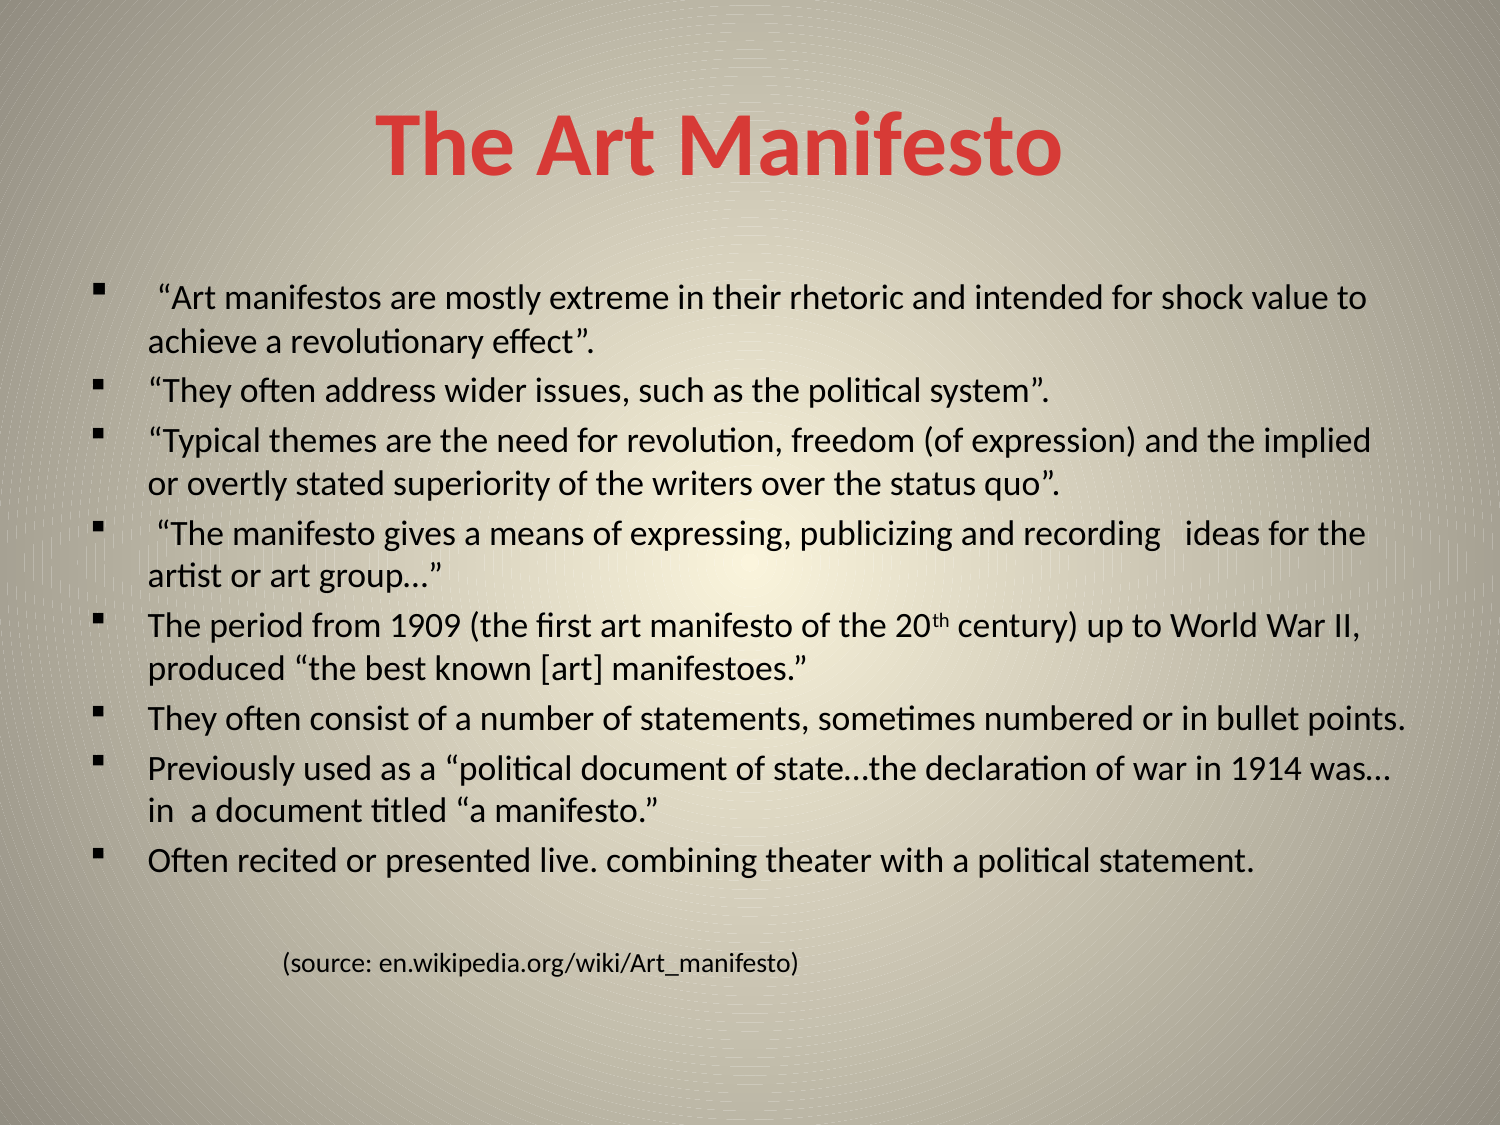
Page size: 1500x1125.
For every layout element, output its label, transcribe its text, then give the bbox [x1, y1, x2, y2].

list “Art manifestos are mostly extreme in their rhetoric and intended for shock value to achieve a revolutionary effect”. “They often address wider issues, such as the political system”. “Typical themes are the need for revolution, freedom (of expression) and the implied or overtly stated superiority of the writers over the status quo”. “The manifesto gives a means of expressing, publicizing and recording ideas for the artist or art group…” The period from 1909 (the first art manifesto of the 20th century) up to World War II, produced “the best known [art] manifestoes.” They often consist of a number of statements, sometimes numbered or in bullet points. Previously used as a “political document of state…the declaration of war in 1914 was…in a document titled “a manifesto.” Often recited or presented live. combining theater with a political statement. (source: en.wikipedia.org/wiki/Art_manifesto) [75, 262, 1425, 1005]
title The Art Manifesto [75, 45, 1425, 233]
